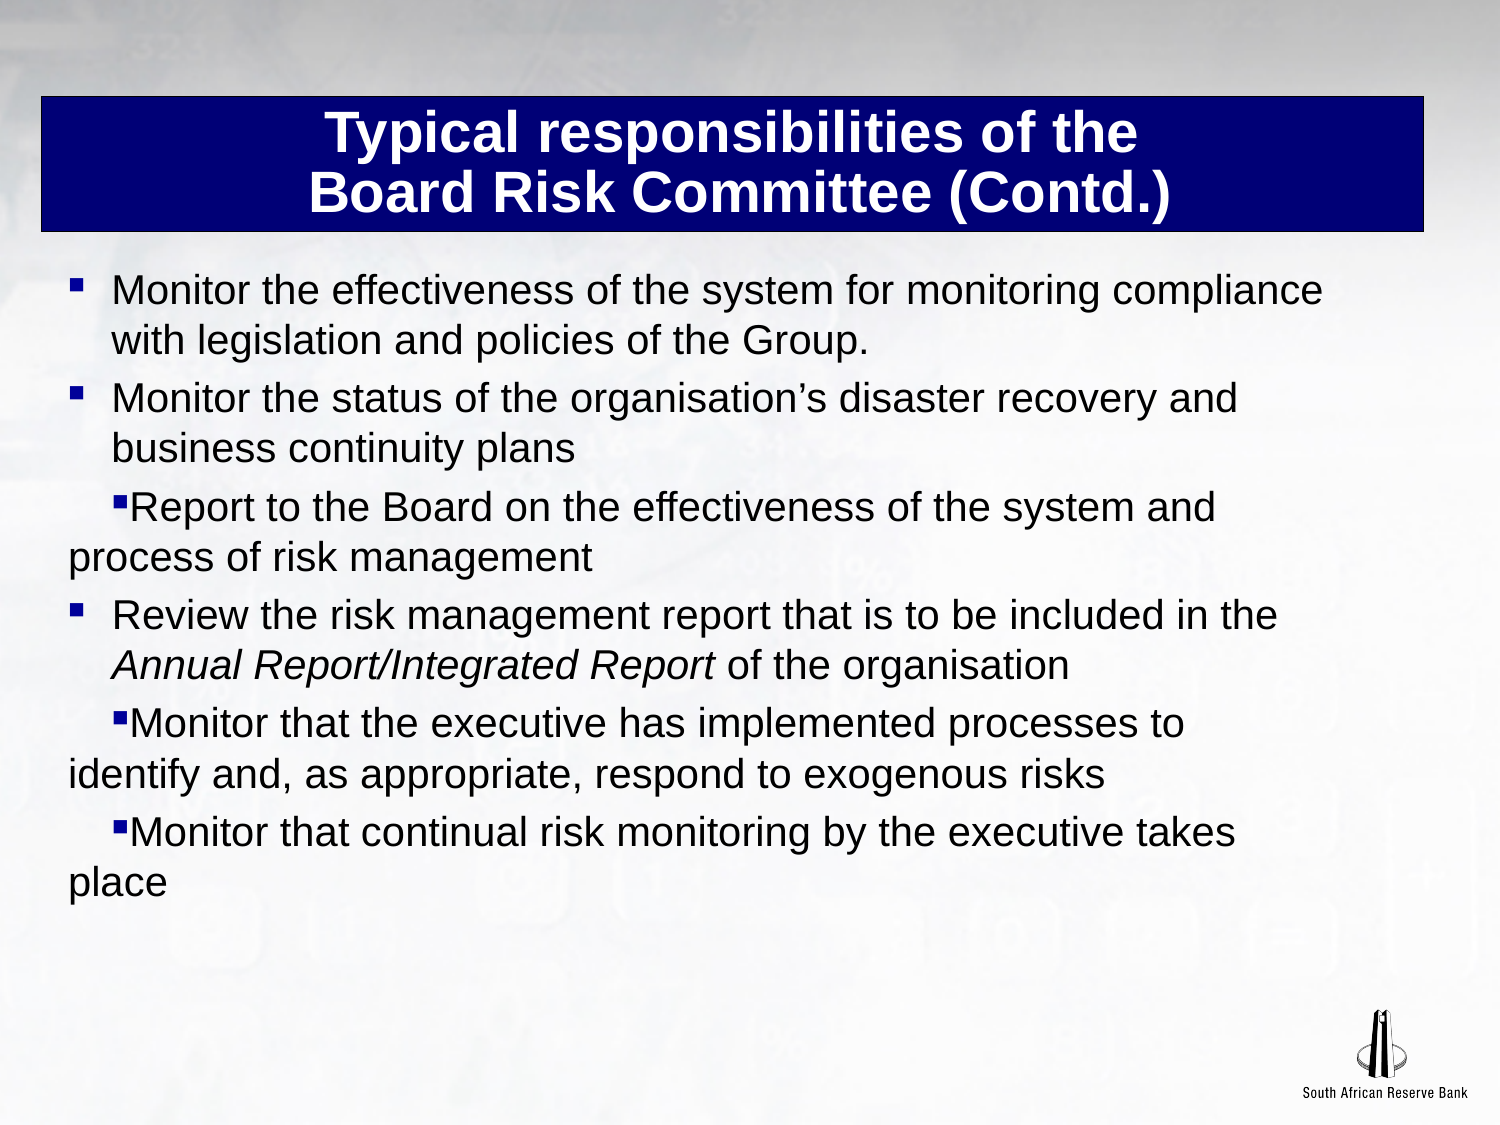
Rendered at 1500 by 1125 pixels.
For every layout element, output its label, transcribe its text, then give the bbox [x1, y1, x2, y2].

picture [0, 0, 1500, 1125]
list Monitor the effectiveness of the system for monitoring compliance with legislation and policies of the Group. Monitor the status of the organisation’s disaster recovery and business continuity plans Report to the Board on the effectiveness of the system and process of risk management Review the risk management report that is to be included in the Annual Report/Integrated Report of the organisation Monitor that the executive has implemented processes to identify and, as appropriate, respond to exogenous risks Monitor that continual risk monitoring by the executive takes place [52, 255, 1365, 1057]
title Typical responsibilities of the Board Risk Committee (Contd.) [41, 96, 1424, 232]
